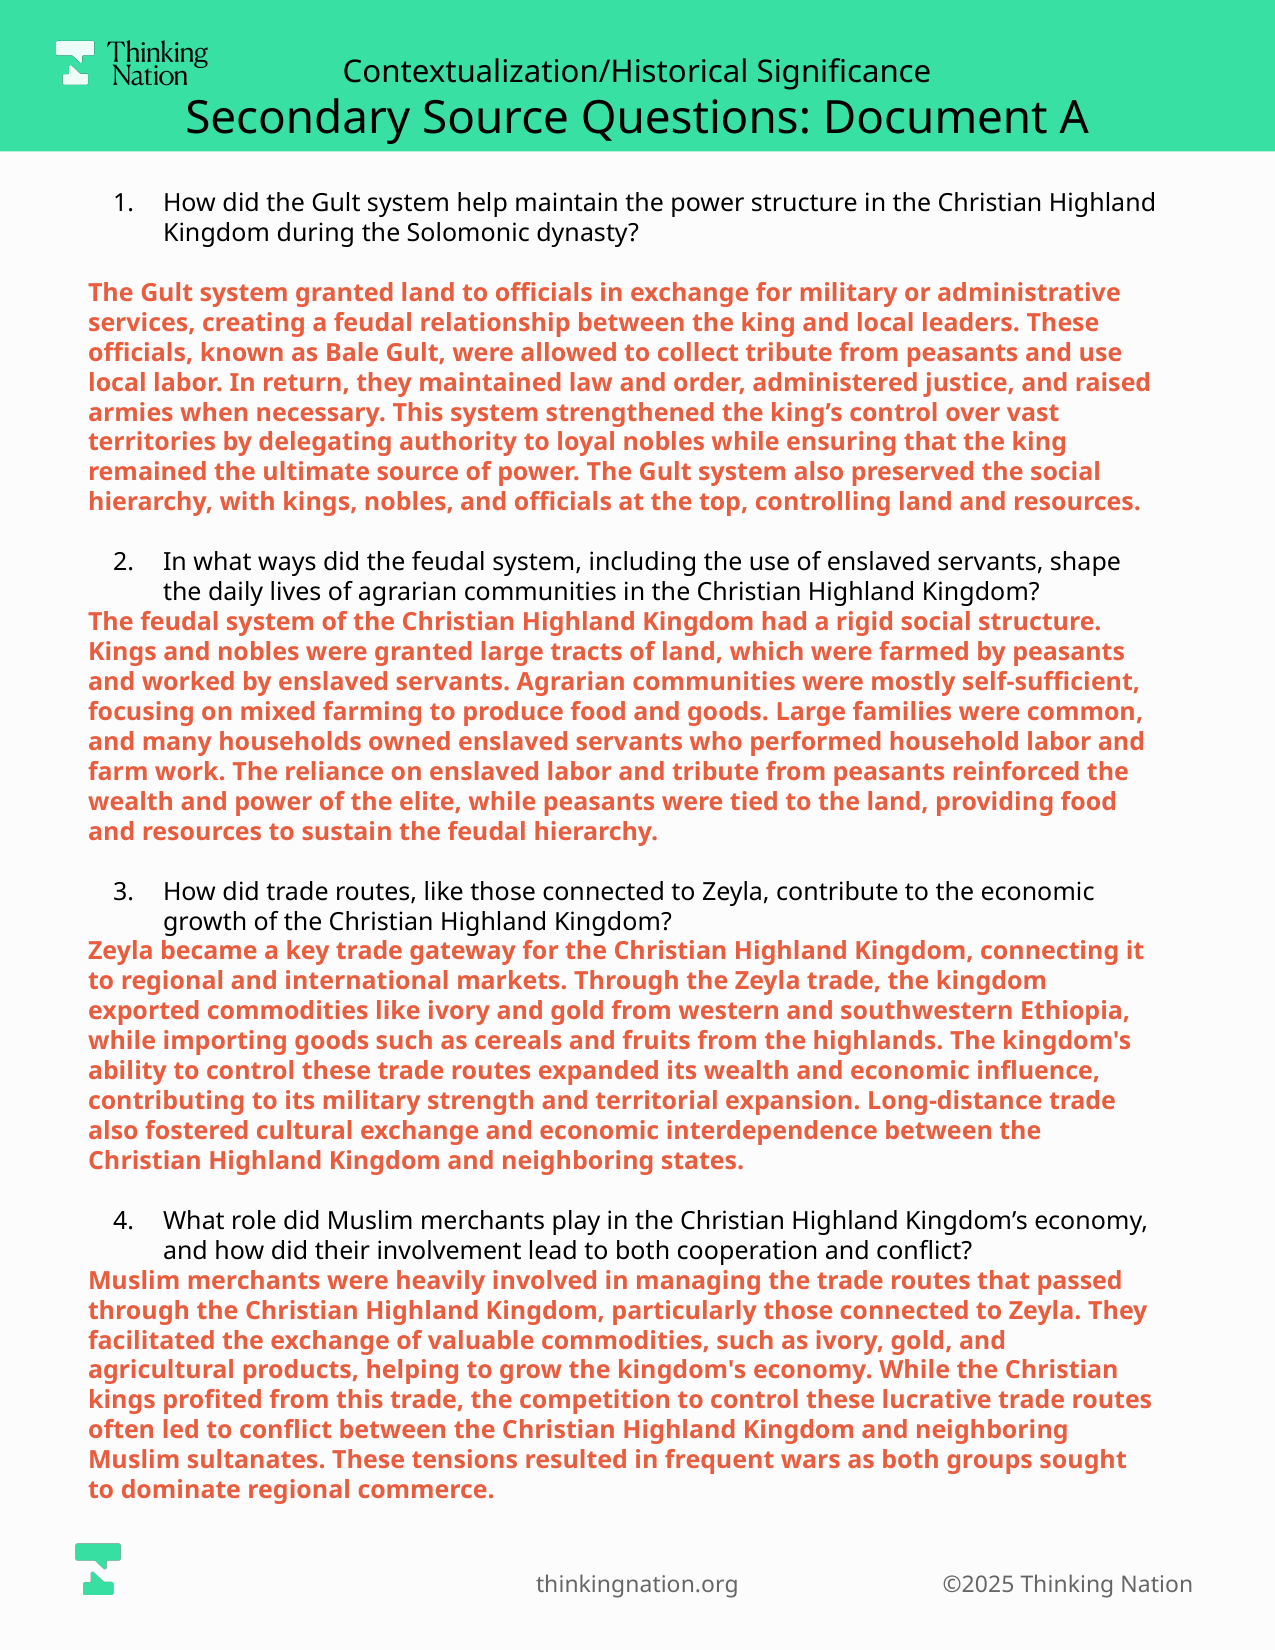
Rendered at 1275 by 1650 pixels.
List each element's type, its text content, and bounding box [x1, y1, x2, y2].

text_box ©2025 Thinking Nation [907, 1553, 1210, 1605]
text_box thinkingnation.org [486, 1553, 789, 1605]
text_box How did the Gult system help maintain the power structure in the Christian Highland Kingdom during the Solomonic dynasty? The Gult system granted land to officials in exchange for military or administrative services, creating a feudal relationship between the king and local leaders. These officials, known as Bale Gult, were allowed to collect tribute from peasants and use local labor. In return, they maintained law and order, administered justice, and raised armies when necessary. This system strengthened the king’s control over vast territories by delegating authority to loyal nobles while ensuring that the king remained the ultimate source of power. The Gult system also preserved the social hierarchy, with kings, nobles, and officials at the top, controlling land and resources. In what ways did the feudal system, including the use of enslaved servants, shape the daily lives of agrarian communities in the Christian Highland Kingdom? The feudal system of the Christian Highland Kingdom had a rigid social structure. Kings and nobles were granted large tracts of land, which were farmed by peasants and worked by enslaved servants. Agrarian communities were mostly self-sufficient, focusing on mixed farming to produce food and goods. Large families were common, and many households owned enslaved servants who performed household labor and farm work. The reliance on enslaved labor and tribute from peasants reinforced the wealth and power of the elite, while peasants were tied to the land, providing food and resources to sustain the feudal hierarchy. How did trade routes, like those connected to Zeyla, contribute to the economic growth of the Christian Highland Kingdom? Zeyla became a key trade gateway for the Christian Highland Kingdom, connecting it to regional and international markets. Through the Zeyla trade, the kingdom exported commodities like ivory and gold from western and southwestern Ethiopia, while importing goods such as cereals and fruits from the highlands. The kingdom's ability to control these trade routes expanded its wealth and economic influence, contributing to its military strength and territorial expansion. Long-distance trade also fostered cultural exchange and economic interdependence between the Christian Highland Kingdom and neighboring states. What role did Muslim merchants play in the Christian Highland Kingdom’s economy, and how did their involvement lead to both cooperation and conflict? Muslim merchants were heavily involved in managing the trade routes that passed through the Christian Highland Kingdom, particularly those connected to Zeyla. They facilitated the exchange of valuable commodities, such as ivory, gold, and agricultural products, helping to grow the kingdom's economy. While the Christian kings profited from this trade, the competition to control these lucrative trade routes often led to conflict between the Christian Highland Kingdom and neighboring Muslim sultanates. These tensions resulted in frequent wars as both groups sought to dominate regional commerce. [73, 171, 1173, 1484]
picture [62, 1533, 134, 1605]
picture [38, 26, 213, 99]
text_box Contextualization/Historical Significance Secondary Source Questions: Document A [0, 0, 1275, 152]
